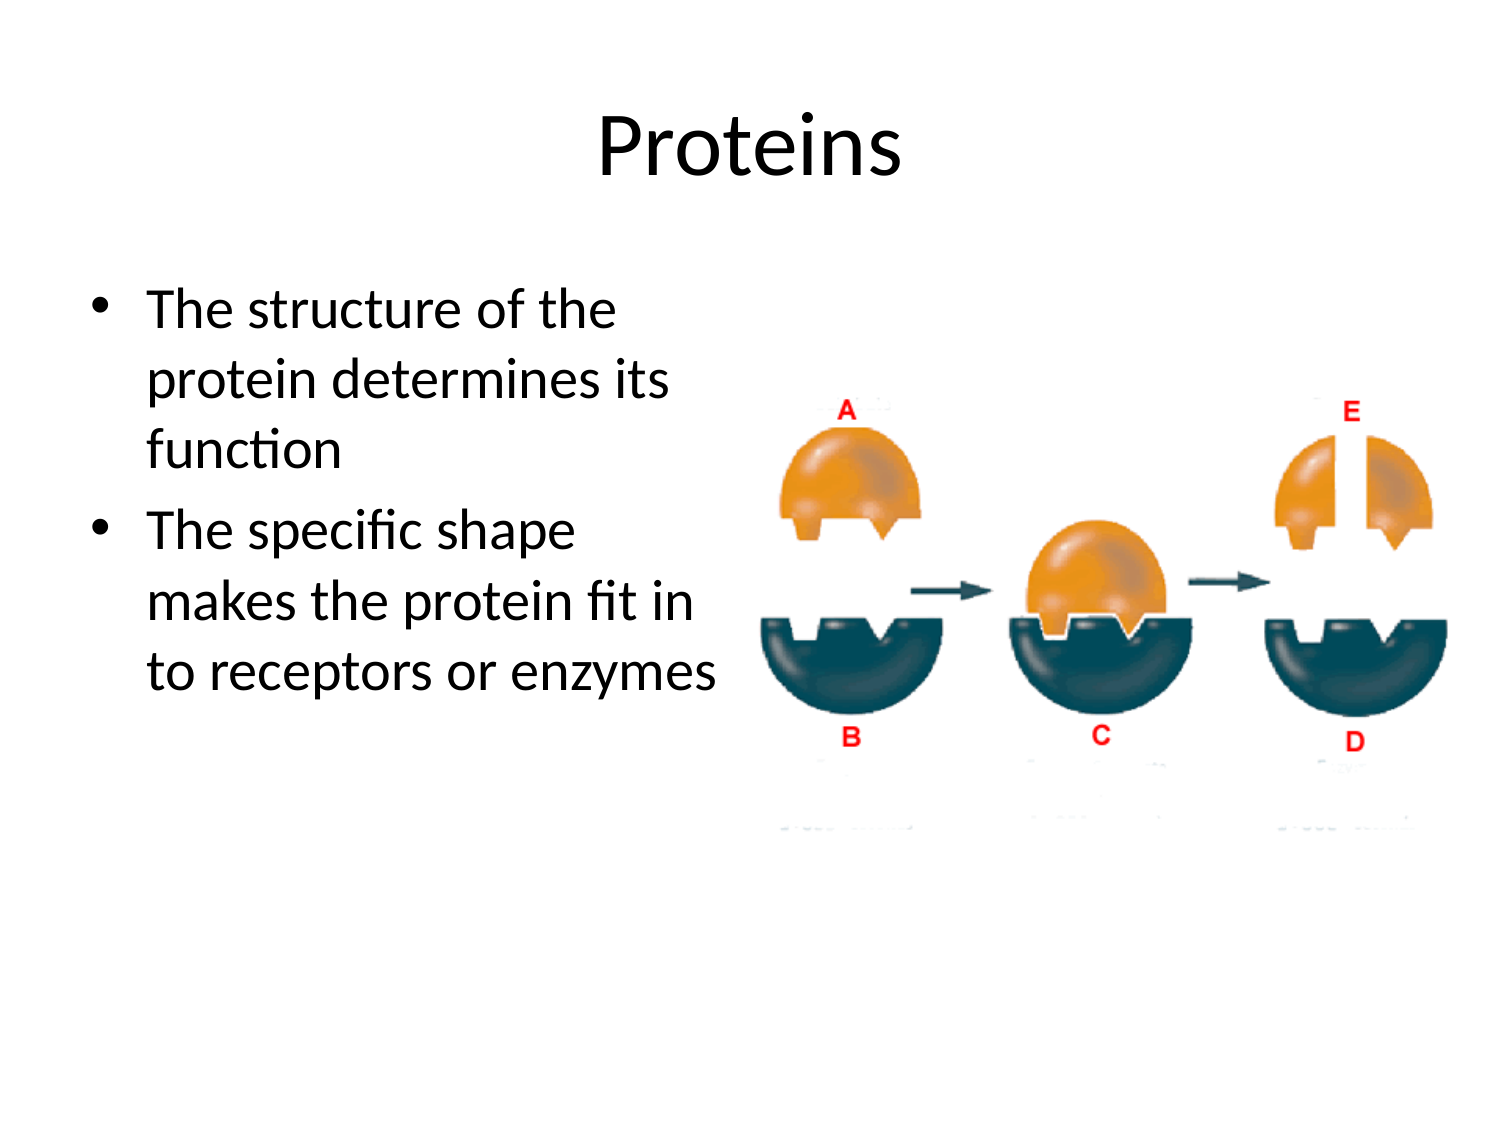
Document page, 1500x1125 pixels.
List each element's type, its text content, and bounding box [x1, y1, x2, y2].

title Proteins [75, 45, 1425, 233]
picture [749, 387, 1454, 844]
list The structure of the protein determines its function The specific shape makes the protein fit in to receptors or enzymes [75, 262, 738, 1005]
